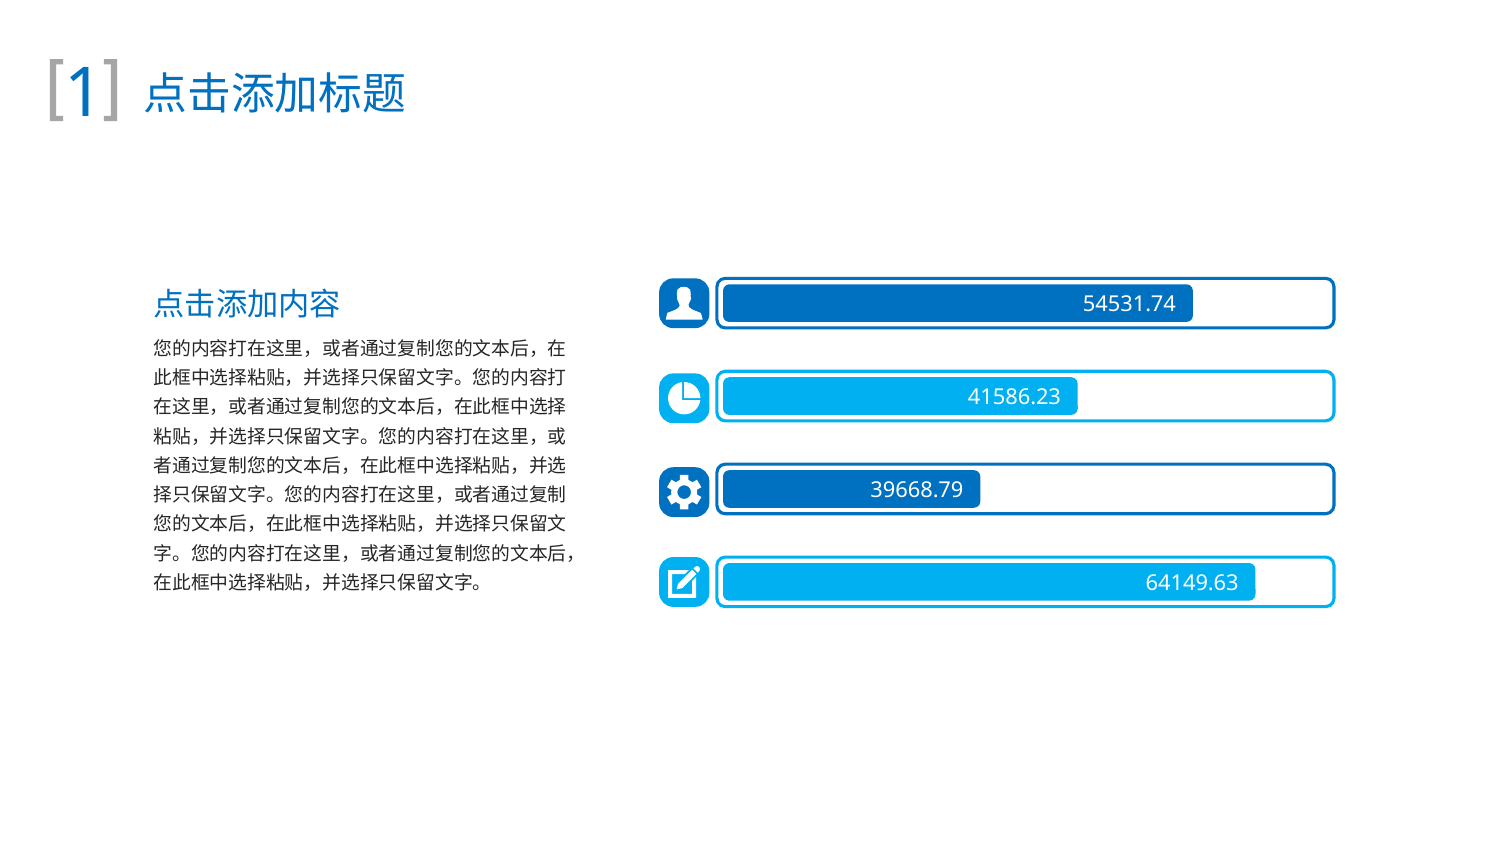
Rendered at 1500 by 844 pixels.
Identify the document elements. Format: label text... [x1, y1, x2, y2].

text_box [668, 566, 701, 598]
text_box [665, 286, 703, 320]
text_box 点击添加标题 [128, 58, 421, 126]
text_box 39668.79 [721, 469, 982, 509]
text_box [659, 467, 710, 518]
text_box [715, 370, 1336, 422]
text_box [715, 556, 1336, 608]
text_box [659, 278, 710, 329]
text_box 54531.74 [721, 283, 1194, 324]
text_box [659, 373, 710, 424]
text_box [659, 557, 710, 607]
text_box [667, 474, 702, 510]
text_box 41586.23 [721, 376, 1079, 416]
text_box [715, 463, 1336, 515]
text_box 点击添加内容 [138, 265, 503, 322]
text_box 1 [49, 42, 119, 138]
text_box [103, 59, 118, 122]
text_box [49, 59, 64, 122]
text_box [668, 382, 701, 415]
text_box 64149.63 [721, 561, 1257, 602]
text_box [715, 277, 1336, 329]
text_box 您的内容打在这里，或者通过复制您的文本后，在此框中选择粘贴，并选择只保留文字。您的内容打在这里，或者通过复制您的文本后，在此框中选择粘贴，并选择只保留文字。您的内容打在这里，或者通过复制您的文本后，在此框中选择粘贴，并选择只保留文字。您的内容打在这里，或者通过复制您的文本后，在此框中选择粘贴，并选择只保留文字。您的内容打在这里，或者通过复制您的文本后，在此框中选择粘贴，并选择只保留文字。 [138, 322, 600, 601]
